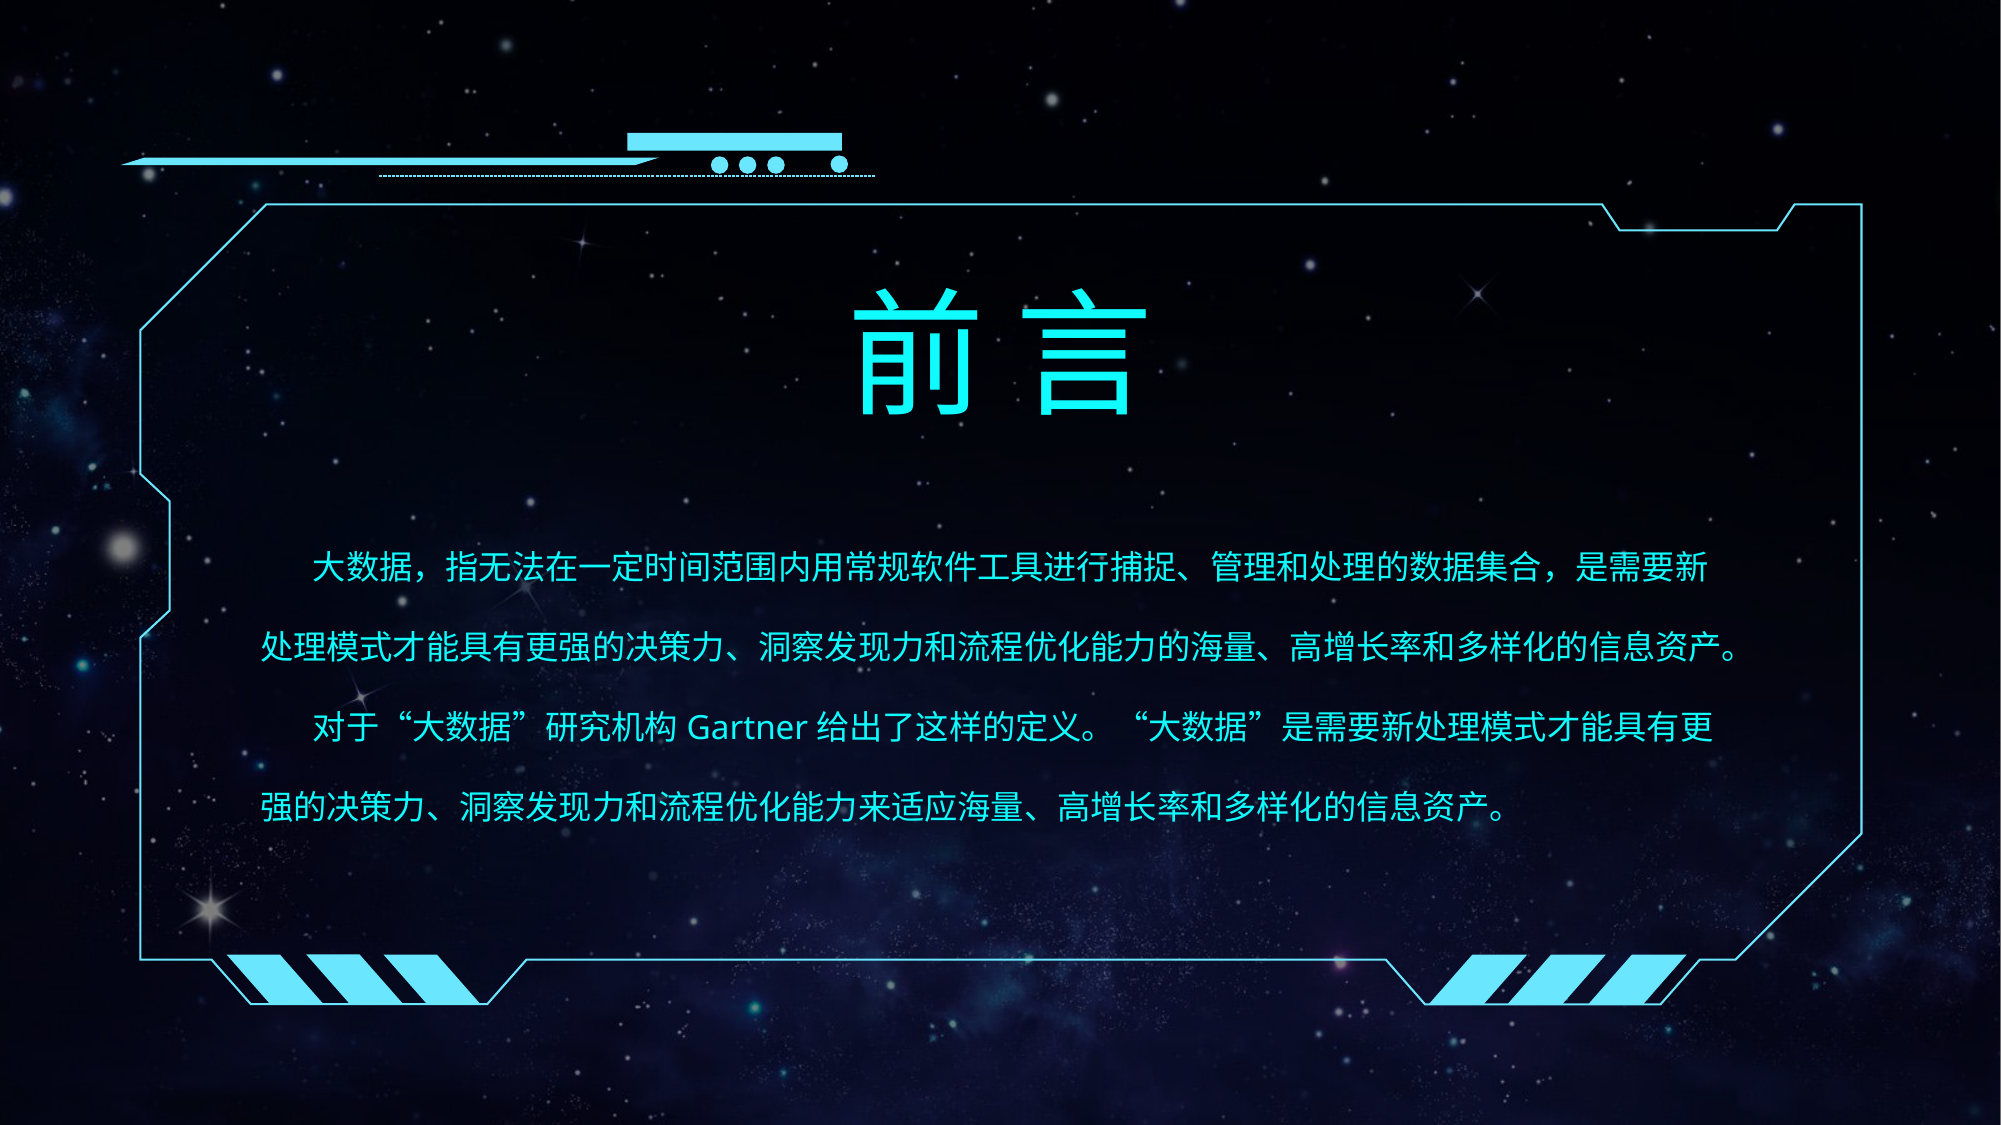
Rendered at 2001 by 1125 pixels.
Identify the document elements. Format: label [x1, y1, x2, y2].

picture [0, 0, 2001, 1125]
text_box [120, 132, 875, 176]
text_box [140, 204, 1862, 1005]
